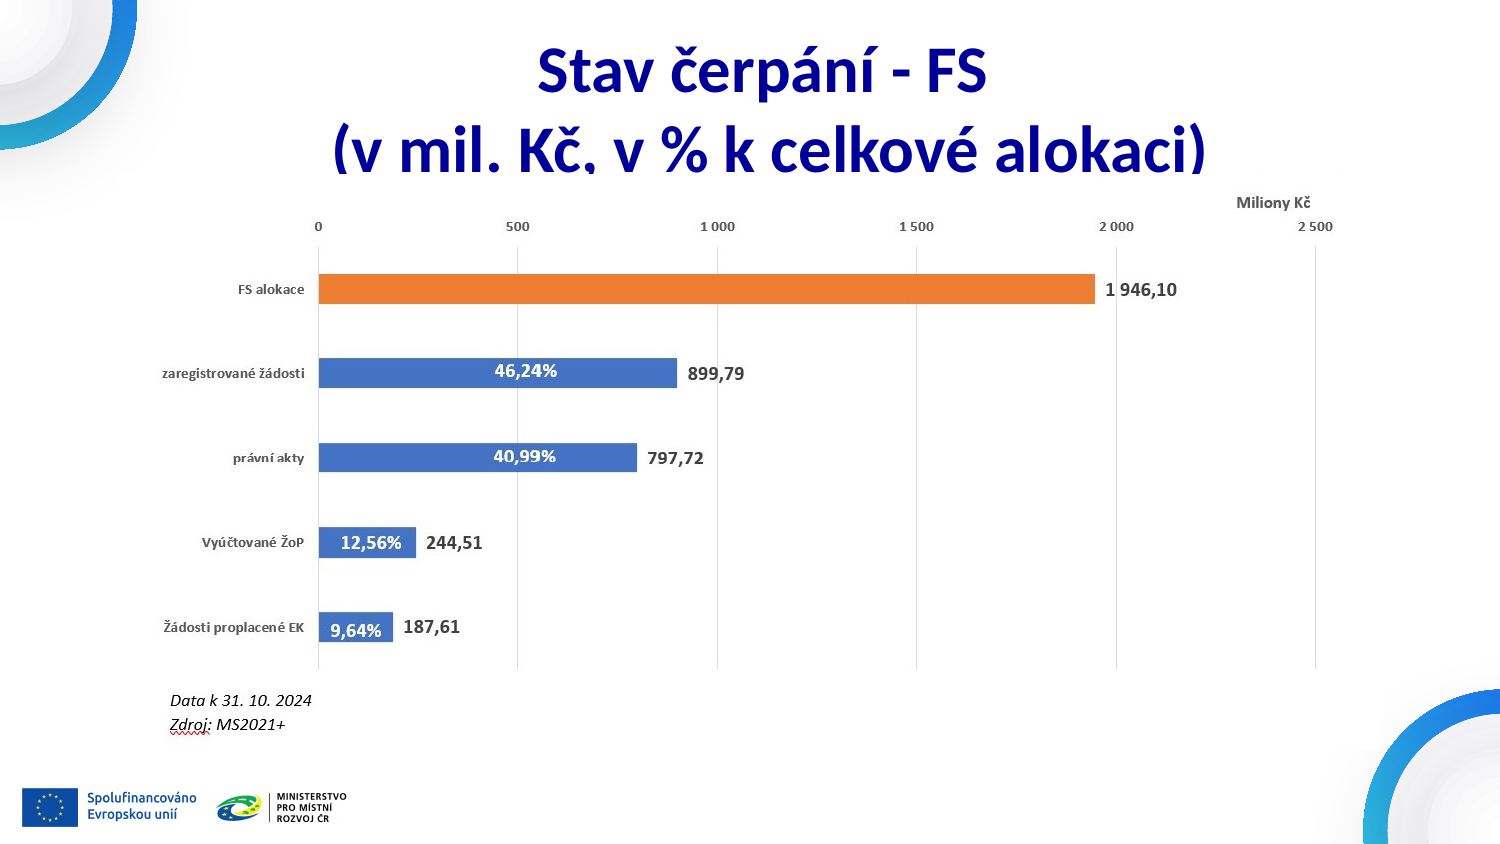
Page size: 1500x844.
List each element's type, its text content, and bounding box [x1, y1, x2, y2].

title Stav čerpání - FS (v mil. Kč, v % k celkové alokaci) [116, 24, 1409, 177]
picture [21, 787, 349, 828]
picture [116, 173, 1383, 749]
